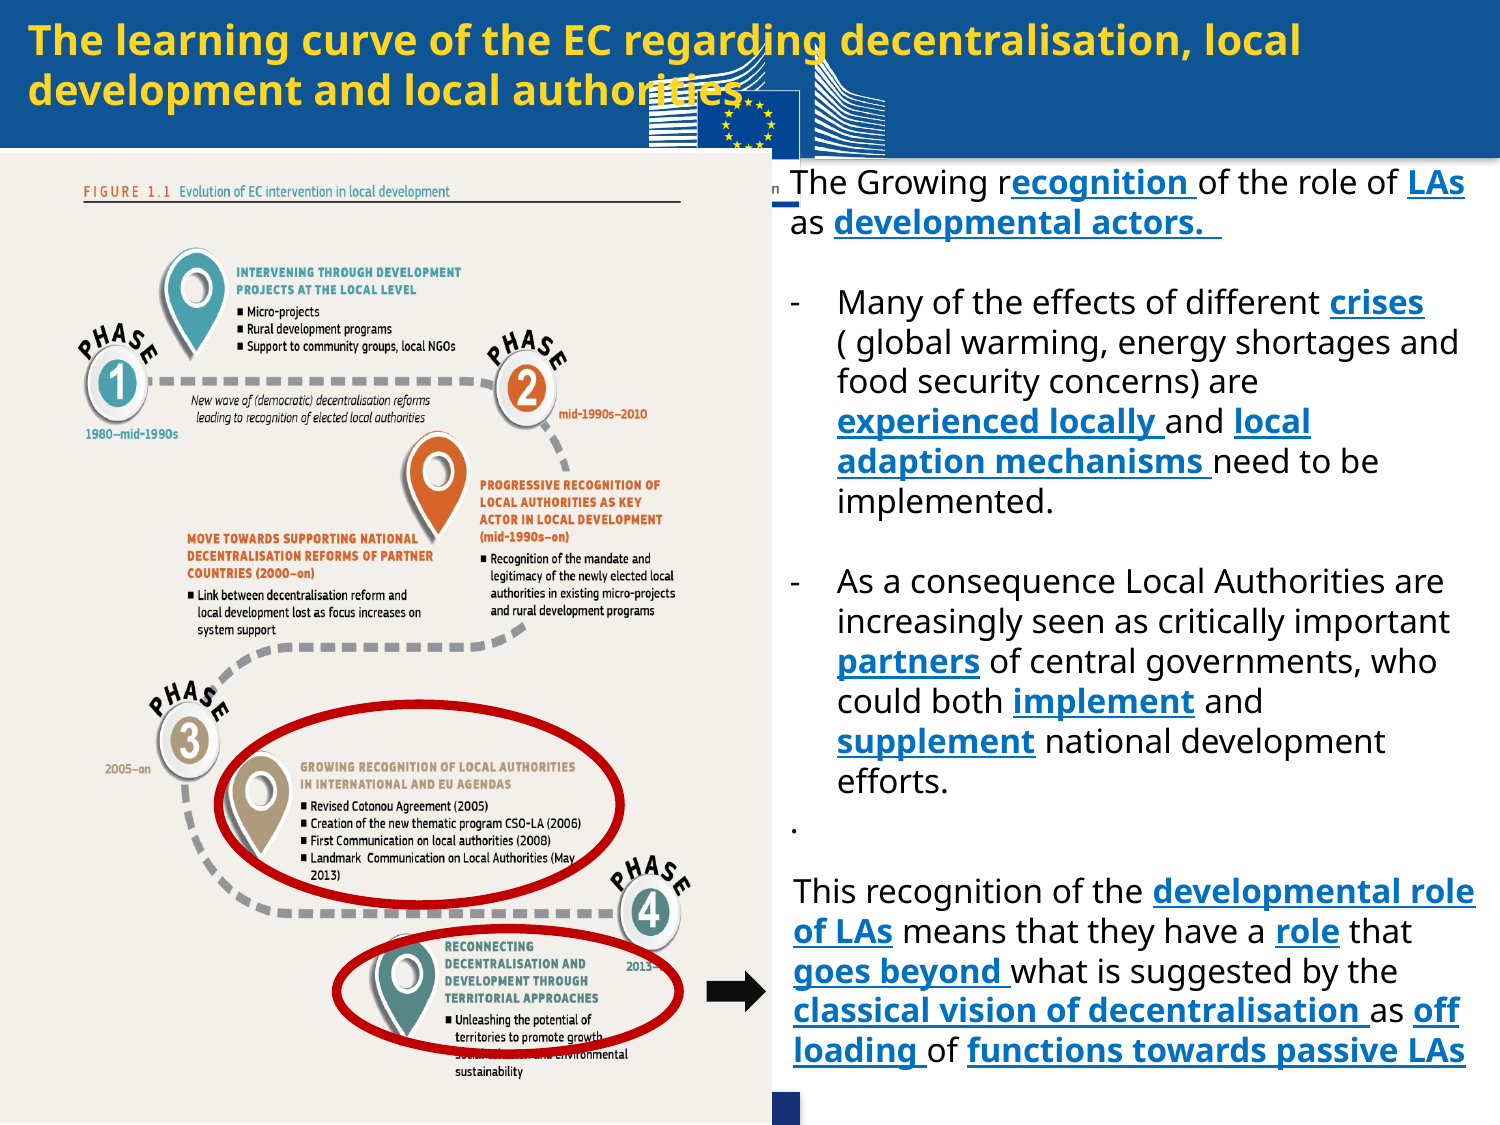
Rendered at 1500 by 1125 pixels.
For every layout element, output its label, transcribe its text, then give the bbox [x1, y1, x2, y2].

text_box The Growing recognition of the role of LAs as developmental actors. Many of the effects of different crises ( global warming, energy shortages and food security concerns) are experienced locally and local adaption mechanisms need to be implemented. As a consequence Local Authorities are increasingly seen as critically important partners of central governments, who could both implement and supplement national development efforts. . [775, 153, 1483, 848]
text_box This recognition of the developmental role of LAs means that they have a role that goes beyond what is suggested by the classical vision of decentralisation as off loading of functions towards passive LAs [778, 862, 1500, 1077]
picture [0, 122, 885, 1125]
text_box The learning curve of the EC regarding decentralisation, local development and local authorities [12, 6, 1483, 122]
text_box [336, 928, 767, 1055]
